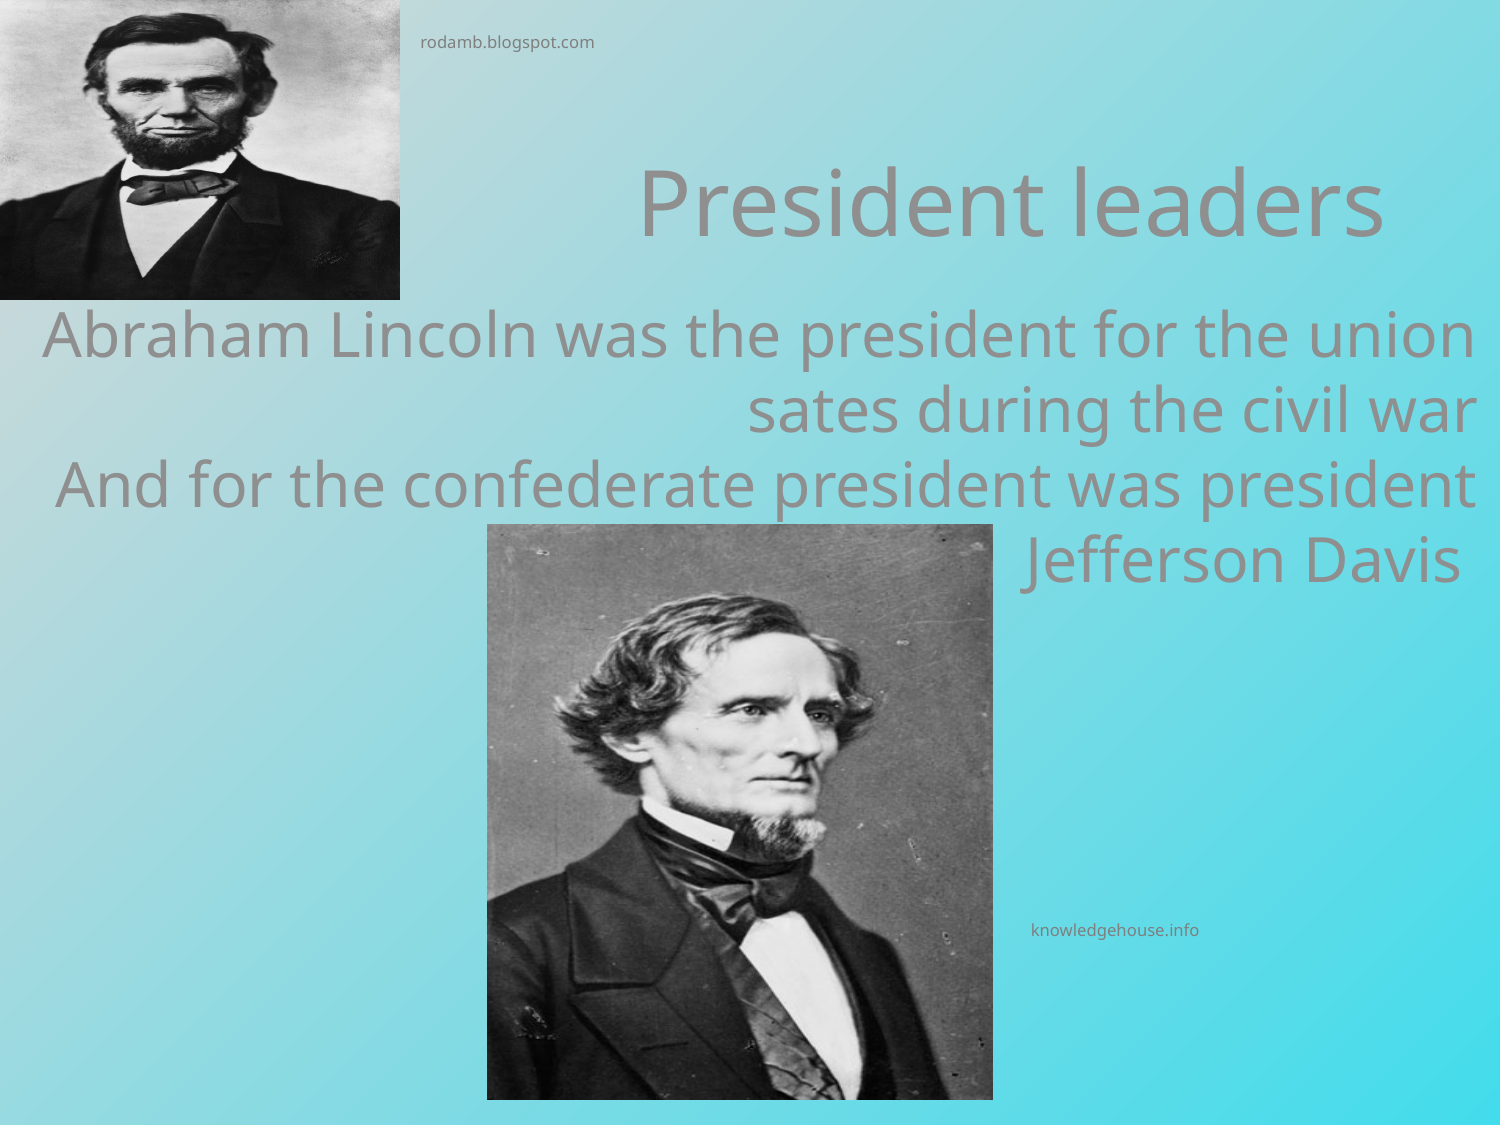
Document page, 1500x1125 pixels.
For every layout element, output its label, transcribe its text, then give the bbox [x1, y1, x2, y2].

picture [0, 0, 401, 301]
picture [487, 524, 993, 1101]
text_box rodamb.blogspot.com [405, 24, 611, 60]
title President leaders [405, 87, 1426, 263]
subtitle Abraham Lincoln was the president for the union sates during the civil war And for the confederate president was president Jefferson Davis [0, 287, 1500, 1125]
text_box knowledgehouse.info [1016, 912, 1216, 948]
